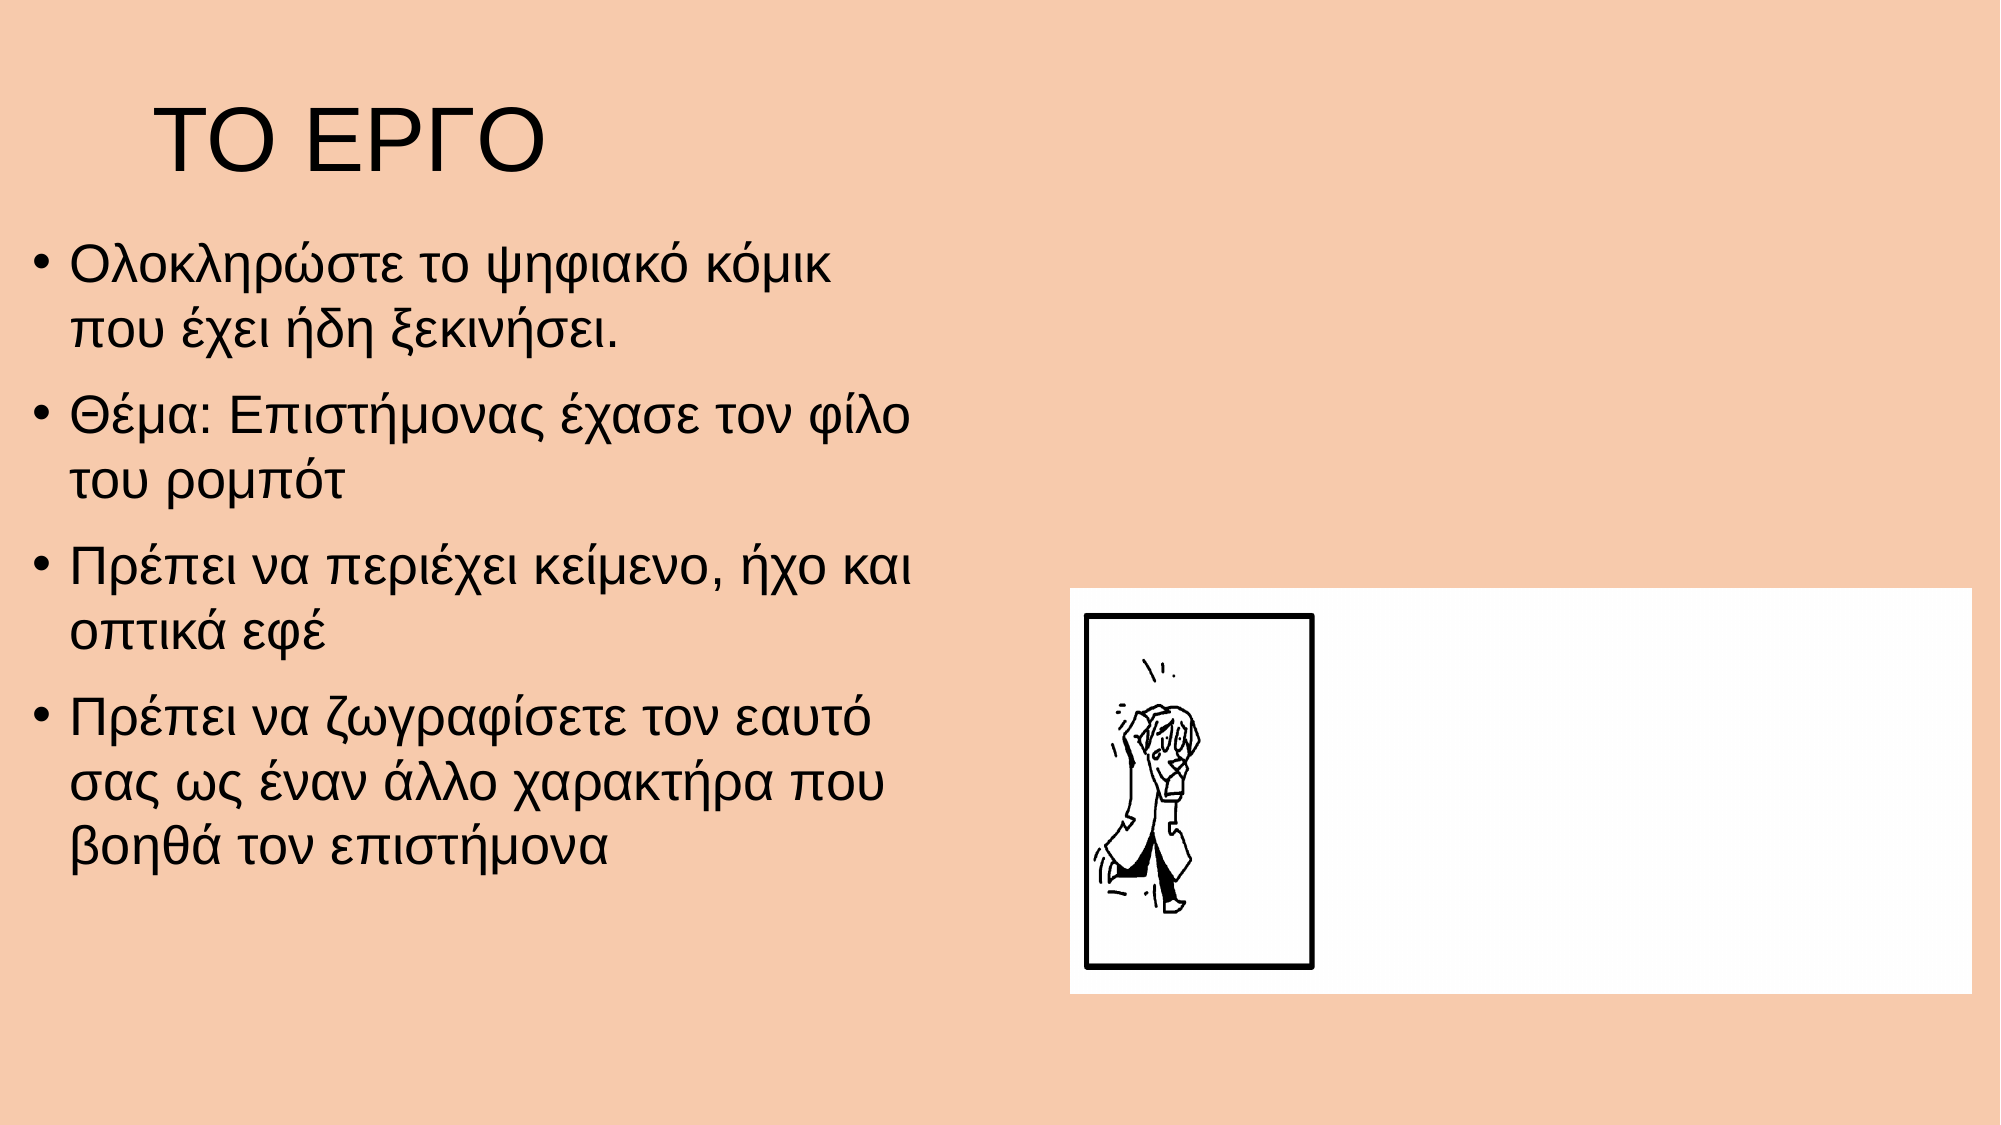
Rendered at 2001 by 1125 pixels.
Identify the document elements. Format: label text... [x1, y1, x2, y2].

text_box Ολοκληρώστε το ψηφιακό κόμικ που έχει ήδη ξεκινήσει. Θέμα: Επιστήμονας έχασε τον φίλο του ρομπότ Πρέπει να περιέχει κείμενο, ήχο και οπτικά εφέ Πρέπει να ζωγραφίσετε τον εαυτό σας ως έναν άλλο χαρακτήρα που βοηθά τον επιστήμονα [17, 220, 952, 891]
picture [1069, 588, 1972, 994]
title ΤΟ ΕΡΓΟ [137, 32, 1863, 250]
